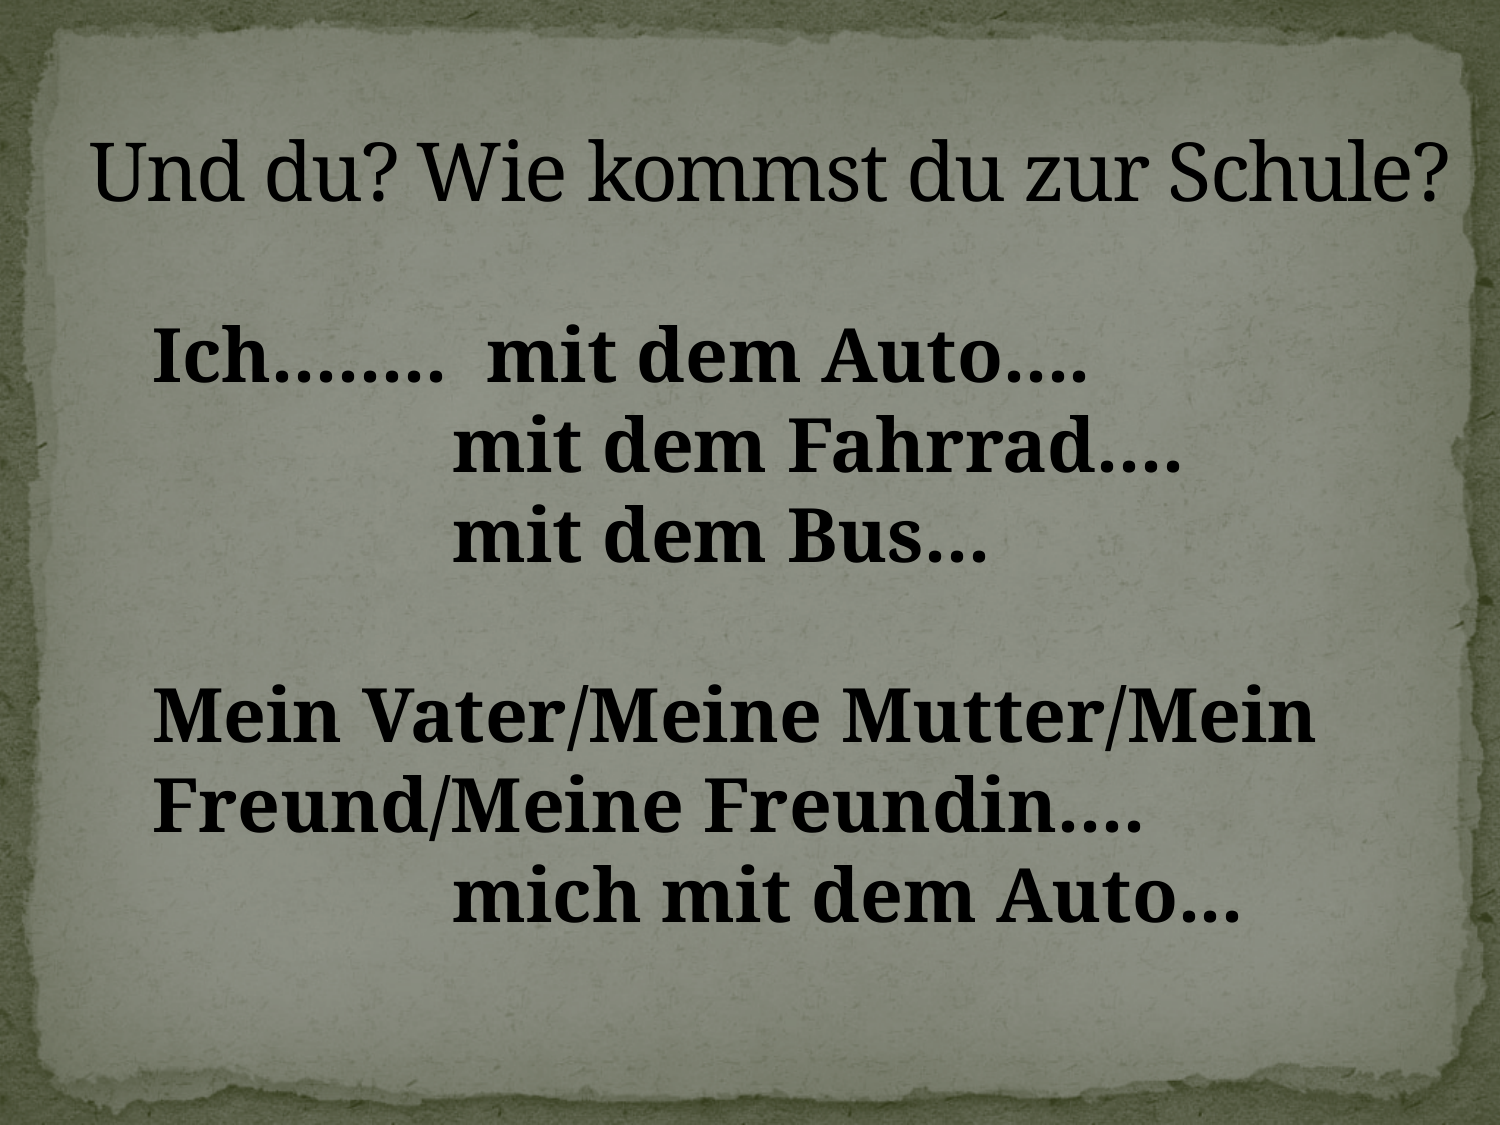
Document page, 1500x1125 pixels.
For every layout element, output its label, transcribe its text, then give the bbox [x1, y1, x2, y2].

title Und du? Wie kommst du zur Schule? [74, 24, 1475, 225]
text_box Ich........ mit dem Auto.... mit dem Fahrrad.... mit dem Bus... Mein Vater/Meine Mutter/Mein Freund/Meine Freundin.... mich mit dem Auto... [137, 299, 1388, 1125]
